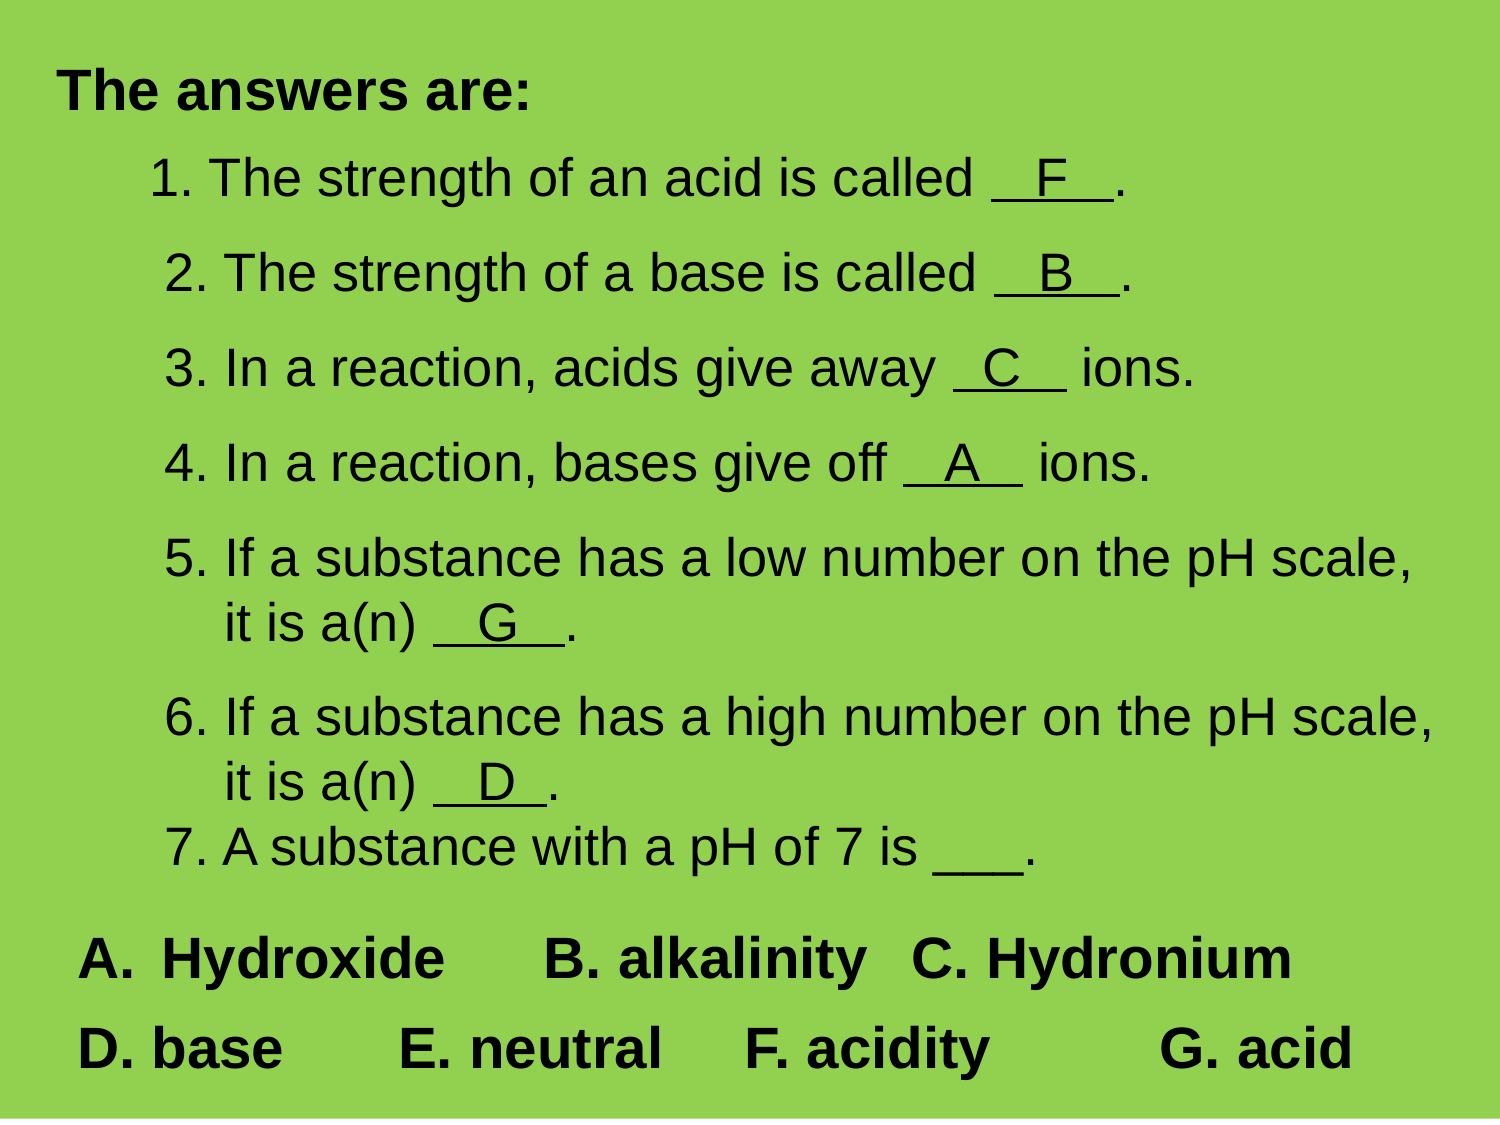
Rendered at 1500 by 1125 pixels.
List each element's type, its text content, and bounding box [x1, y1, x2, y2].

text_box The answers are: 1. The strength of an acid is called F . 2. The strength of a base is called B . 3. In a reaction, acids give away C ions. 4. In a reaction, bases give off A ions. 5. If a substance has a low number on the pH scale, it is a(n) G . 6. If a substance has a high number on the pH scale, it is a(n) D . 7. A substance with a pH of 7 is ___. [0, 0, 1500, 1119]
text_box Hydroxide B. alkalinity C. Hydronium D. base E. neutral F. acidity G. acid [62, 912, 1438, 1108]
